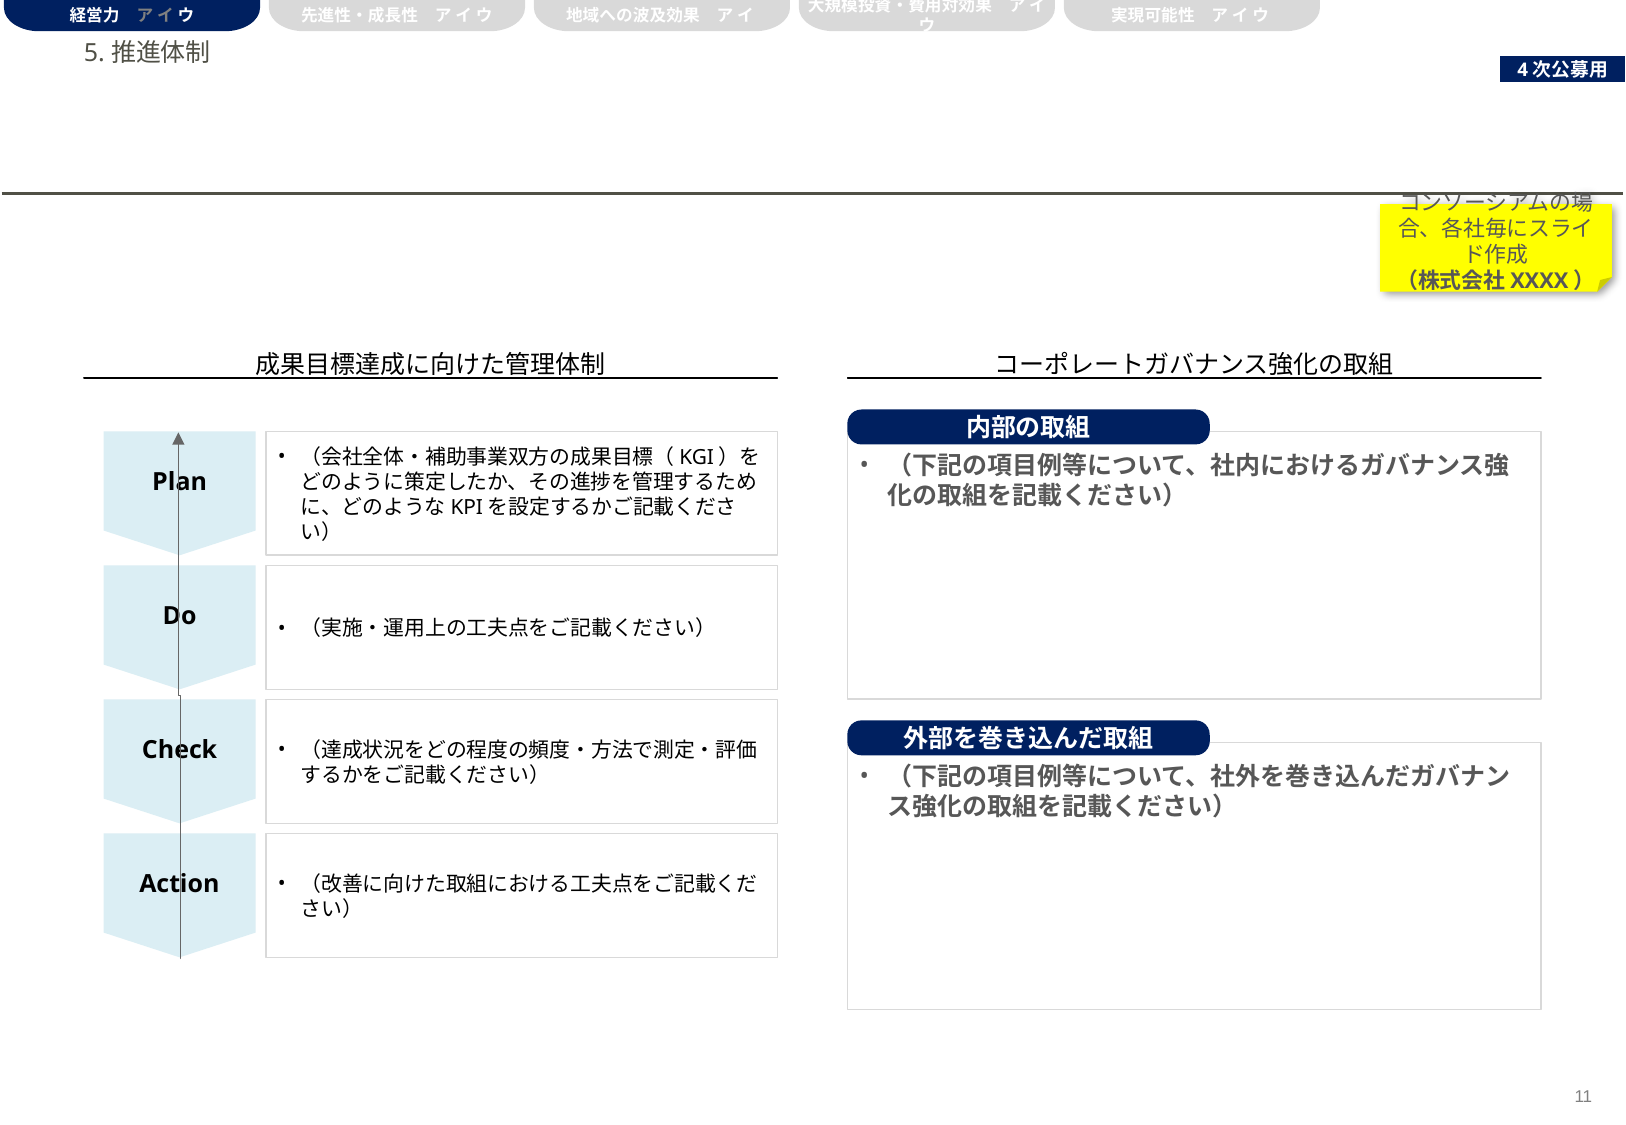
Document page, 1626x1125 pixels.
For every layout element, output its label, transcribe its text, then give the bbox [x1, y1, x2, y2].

text_box 大規模投資・費用対効果 ア イ ウ [798, 0, 1056, 33]
text_box （下記の項目例等について、社内におけるガバナンス強化の取組を記載ください） [846, 431, 1542, 700]
text_box Action [181, 832, 257, 958]
text_box コンソーシアムの場合、各社毎にスライド作成 （株式会社XXXX） [1379, 203, 1613, 293]
title 5.推進体制 [83, 39, 1542, 68]
text_box 先進性・成長性 ア イ ウ [268, 0, 526, 33]
text_box Do [102, 564, 178, 690]
text_box （下記の項目例等について、社外を巻き込んだガバナンス強化の取組を記載ください） [846, 742, 1542, 1011]
text_box Action [102, 832, 180, 959]
text_box （会社全体・補助事業双方の成果目標（KGI）をどのように策定したか、その進捗を管理するために、どのようなKPIを設定するかご記載ください） [265, 430, 778, 556]
text_box 経営力 ア イ ウ [3, 0, 261, 33]
text_box 地域への波及効果 ア イ [533, 0, 791, 33]
text_box Check [102, 698, 180, 825]
text_box Check [181, 698, 257, 824]
text_box （達成状況をどの程度の頻度・方法で測定・評価するかをご記載ください） [265, 699, 778, 824]
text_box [0, 693, 443, 697]
text_box 内部の取組 [847, 409, 1210, 445]
text_box Do [179, 564, 257, 691]
text_box （実施・運用上の工夫点をご記載ください） [265, 565, 778, 690]
text_box （改善に向けた取組における工夫点をご記載ください） [265, 832, 778, 958]
text_box Plan [102, 430, 257, 557]
text_box 外部を巻き込んだ取組 [847, 720, 1210, 756]
text_box 実現可能性 ア イ ウ [1062, 0, 1321, 33]
